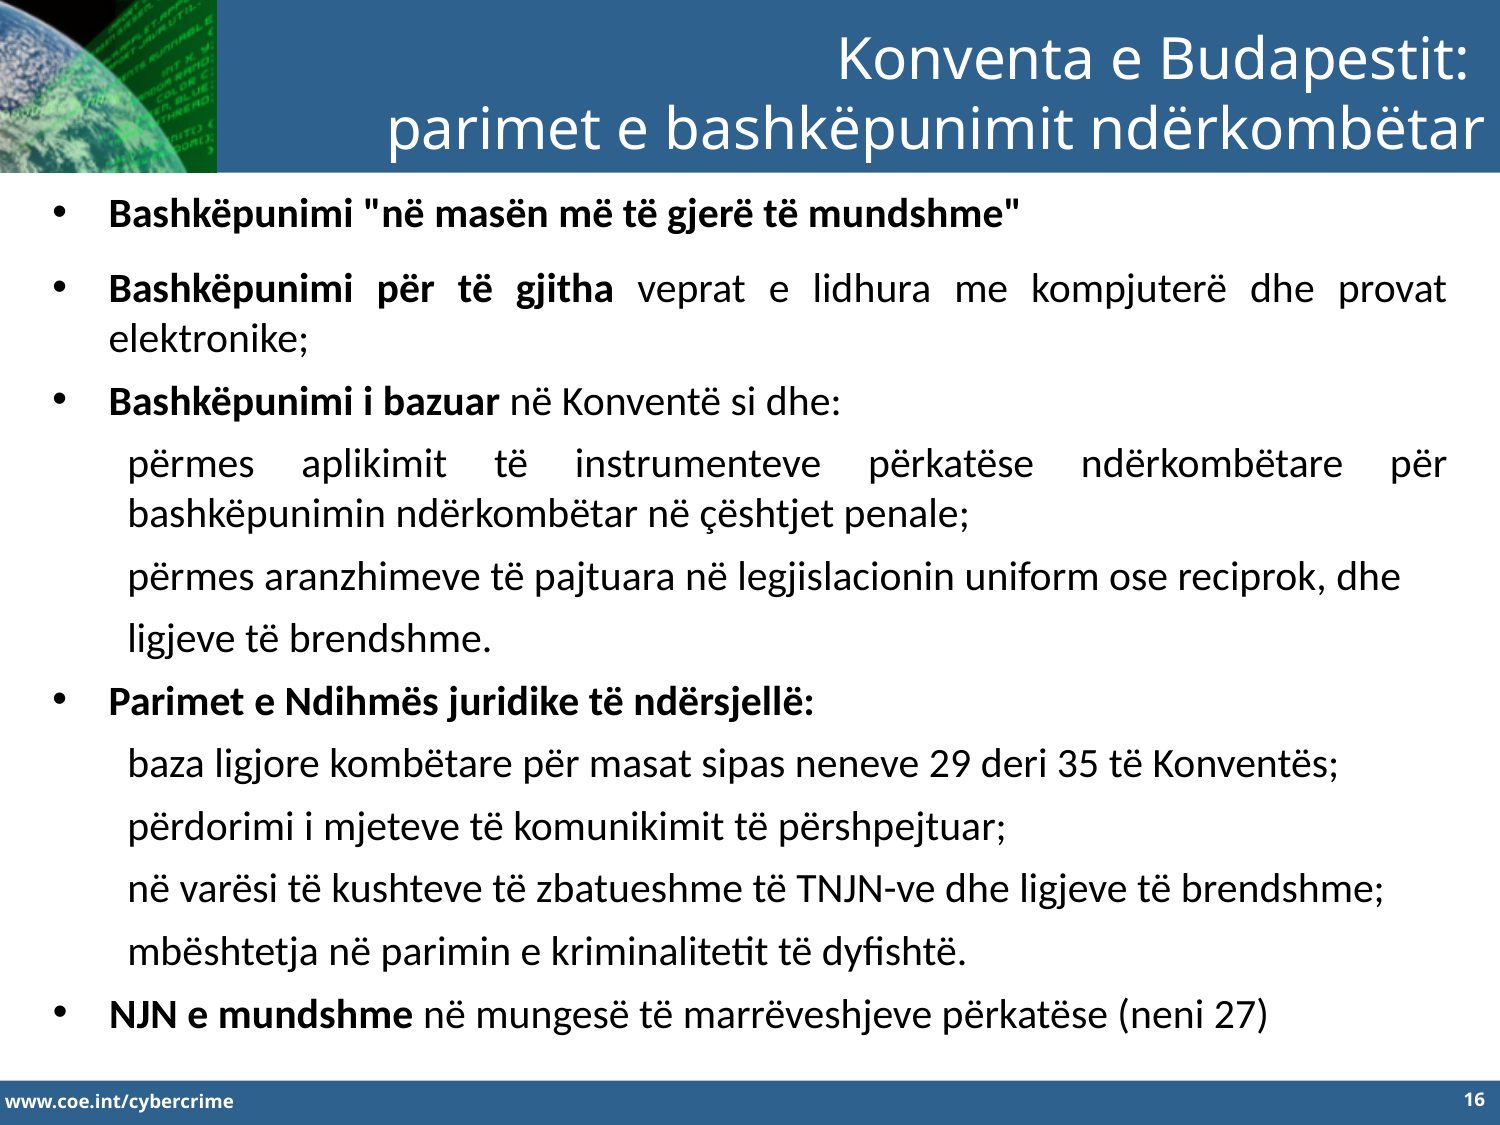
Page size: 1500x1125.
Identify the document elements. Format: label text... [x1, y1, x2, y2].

picture [0, 1, 217, 173]
text_box Konventa e Budapestit: parimet e bashkëpunimit ndërkombëtar [200, 14, 1500, 169]
slide_number 16 [1149, 1079, 1500, 1125]
text_box Bashkëpunimi "në masën më të gjerë të mundshme" Bashkëpunimi për të gjitha veprat e lidhura me kompjuterë dhe provat elektronike; Bashkëpunimi i bazuar në Konventë si dhe: përmes aplikimit të instrumenteve përkatëse ndërkombëtare për bashkëpunimin ndërkombëtar në çështjet penale; përmes aranzhimeve të pajtuara në legjislacionin uniform ose reciprok, dhe ligjeve të brendshme. Parimet e Ndihmës juridike të ndërsjellë: baza ligjore kombëtare për masat sipas neneve 29 deri 35 të Konventës; përdorimi i mjeteve të komunikimit të përshpejtuar; në varësi të kushteve të zbatueshme të TNJN-ve dhe ligjeve të brendshme; mbështetja në parimin e kriminalitetit të dyfishtë. NJN e mundshme në mungesë të marrëveshjeve përkatëse (neni 27) [37, 178, 1463, 1044]
